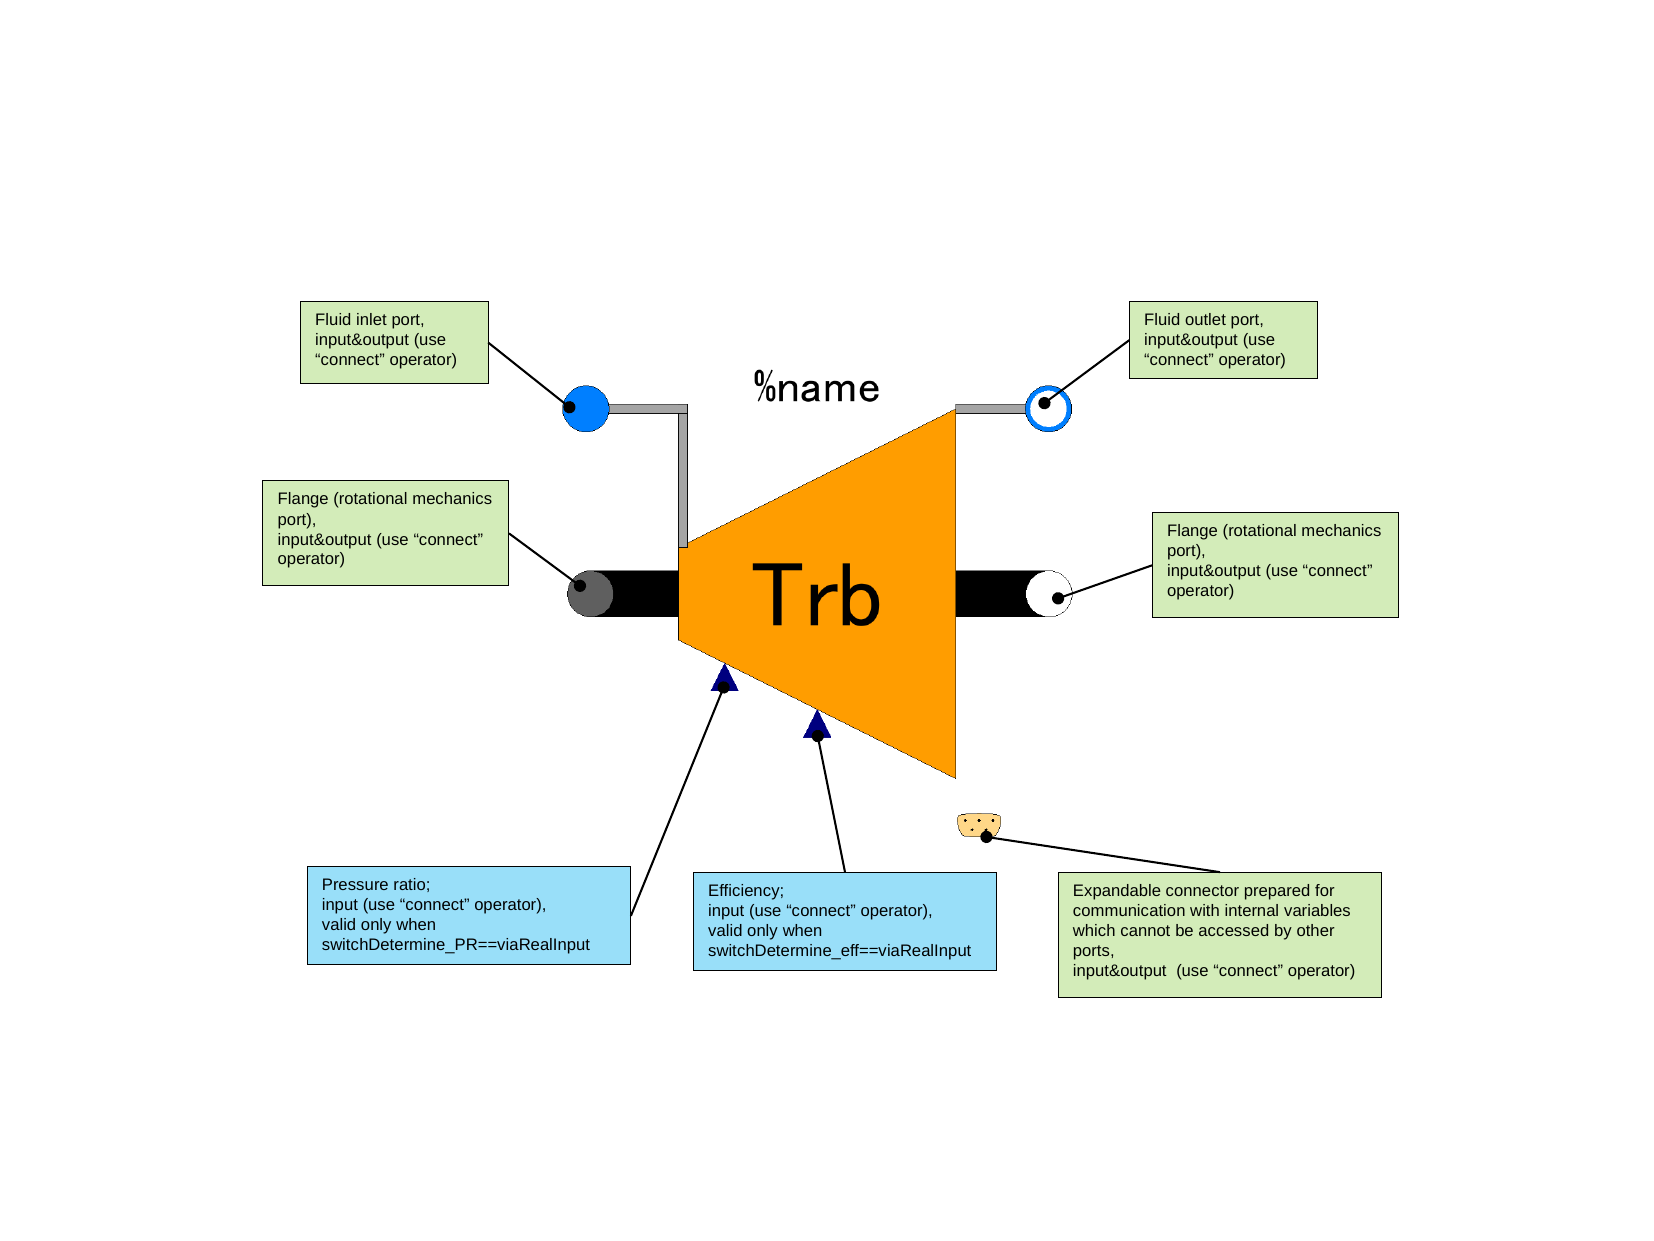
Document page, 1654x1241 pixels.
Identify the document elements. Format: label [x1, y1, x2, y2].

text_box [262, 301, 1399, 998]
